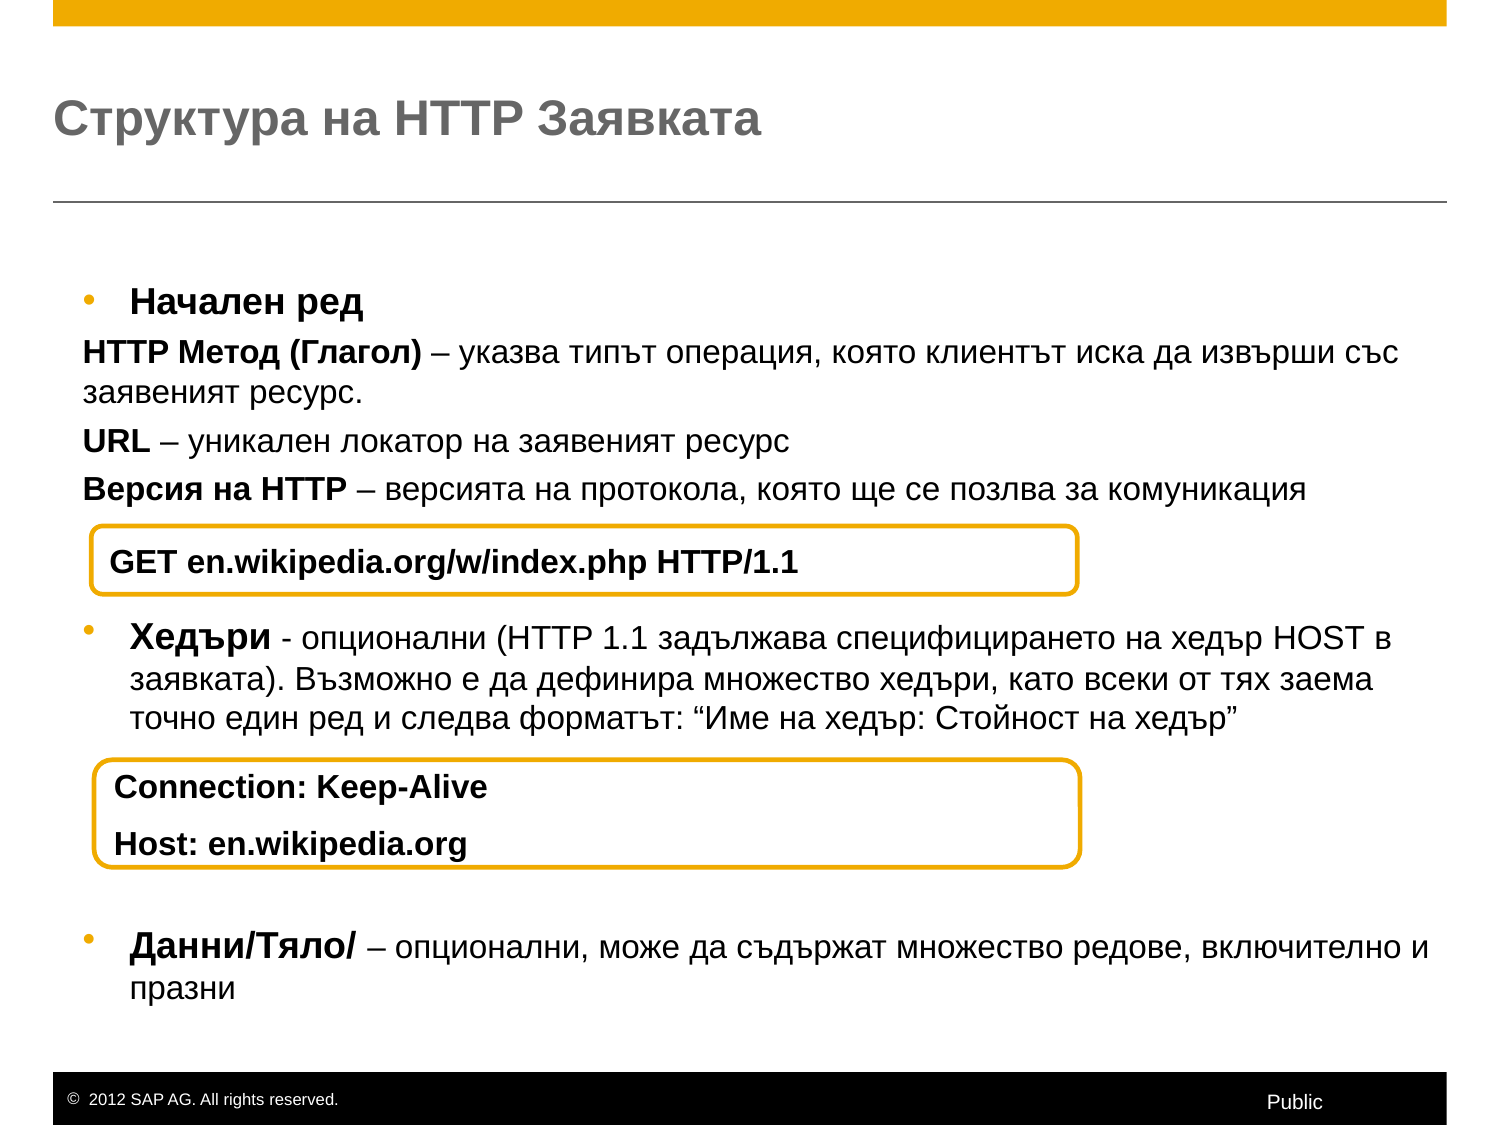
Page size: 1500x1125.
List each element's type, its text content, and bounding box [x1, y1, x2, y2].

text_box GET en.wikipedia.org/w/index.php HTTP/1.1 [89, 524, 1079, 596]
text_box Connection: Keep-Alive Host: en.wikipedia.org [92, 758, 1082, 869]
title Структура на HTTP Заявката [53, 53, 1447, 178]
list Начален ред HTTP Метод (Глагол) – указва типът операция, която клиентът иска да извърши със заявеният ресурс. URL – уникален локатор на заявеният ресурс Версия на HTTP – версията на протокола, която ще се позлва за комуникация Хедъри - опционални (HTTP 1.1 задължава специфицирането на хедър HOST в заявката). Възможно е да дефинира множество хедъри, като всеки от тях заема точно един ред и следва форматът: “Име на хедър: Стойност на хедър” Данни/Тяло/ – опционални, може да съдържат множество редове, включително и празни [53, 277, 1447, 1028]
